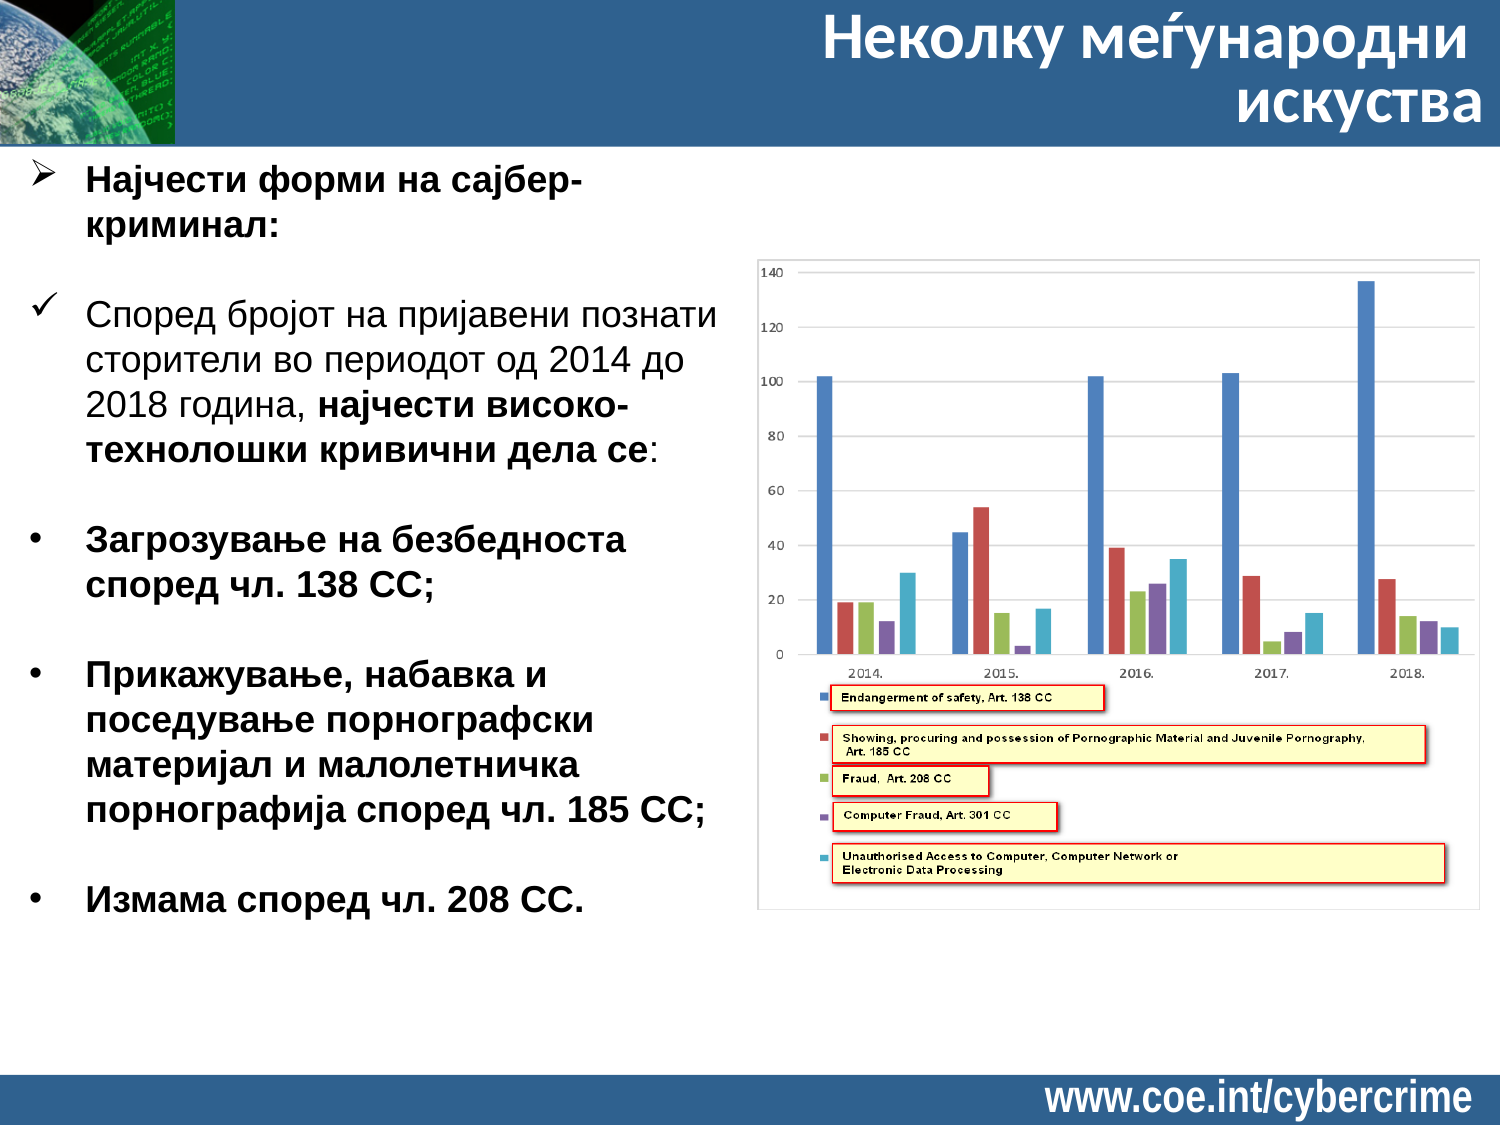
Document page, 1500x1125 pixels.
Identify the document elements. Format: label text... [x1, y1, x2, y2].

text_box [0, 1073, 1030, 1125]
text_box www.coe.int/cybercrime [1030, 1059, 1500, 1125]
picture [0, 0, 175, 144]
picture [756, 259, 1481, 910]
text_box Најчести форми на сајбер-криминал: Според бројот на пријавени познати сторители во периодот од 2014 до 2018 година, најчести високо-технолошки кривични дела се: Загрозување на безбедноста според чл. 138 CC; Прикажување, набавка и поседување порнографски материјал и малолетничка порнографија според чл. 185 CC; Измама според чл. 208 CC. [14, 147, 765, 973]
text_box Неколку меѓународни искуства [178, 0, 1500, 149]
